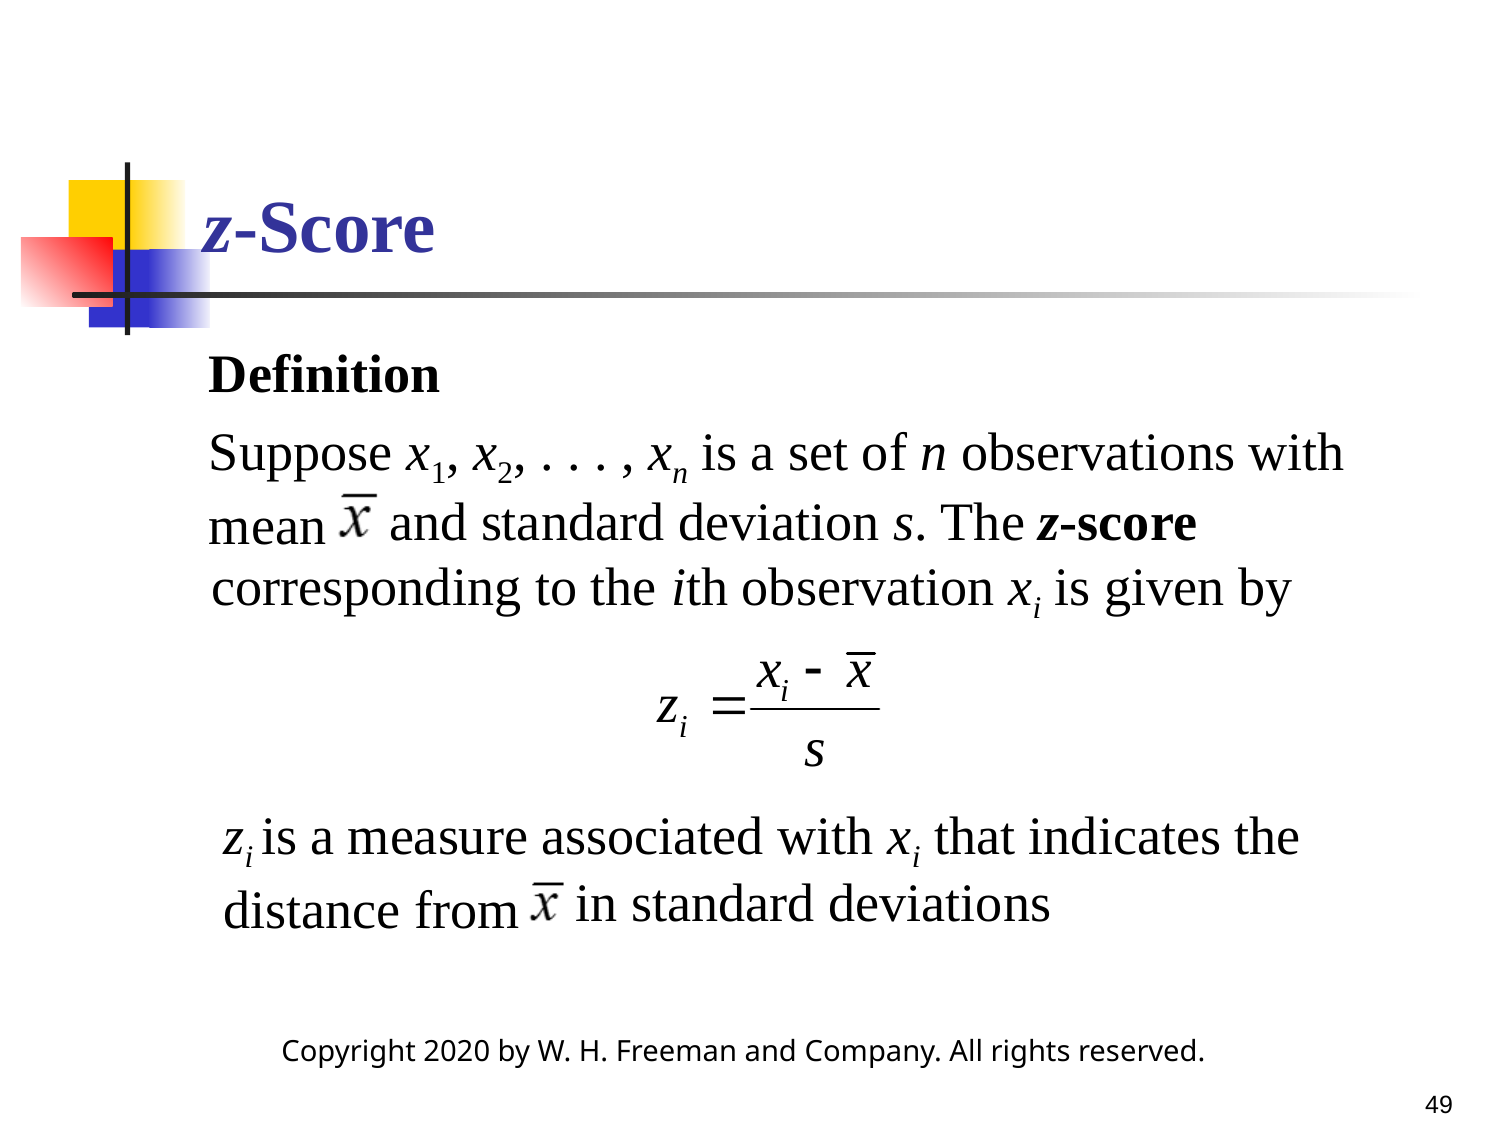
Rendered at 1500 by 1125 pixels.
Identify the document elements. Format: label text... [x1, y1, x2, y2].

list and standard deviation s. The z-score corresponding to the ith observation xi is given by [196, 478, 1413, 643]
list in standard deviations [560, 859, 1099, 938]
picture [646, 635, 891, 779]
list Definition Suppose x1, x2, . . . , xn is a set of n observations with mean [193, 331, 1469, 621]
picture [331, 482, 391, 557]
picture [522, 872, 576, 939]
title z-Score [188, 35, 1468, 275]
list zi is a measure associated with xi that indicates the distance from [208, 792, 1448, 943]
